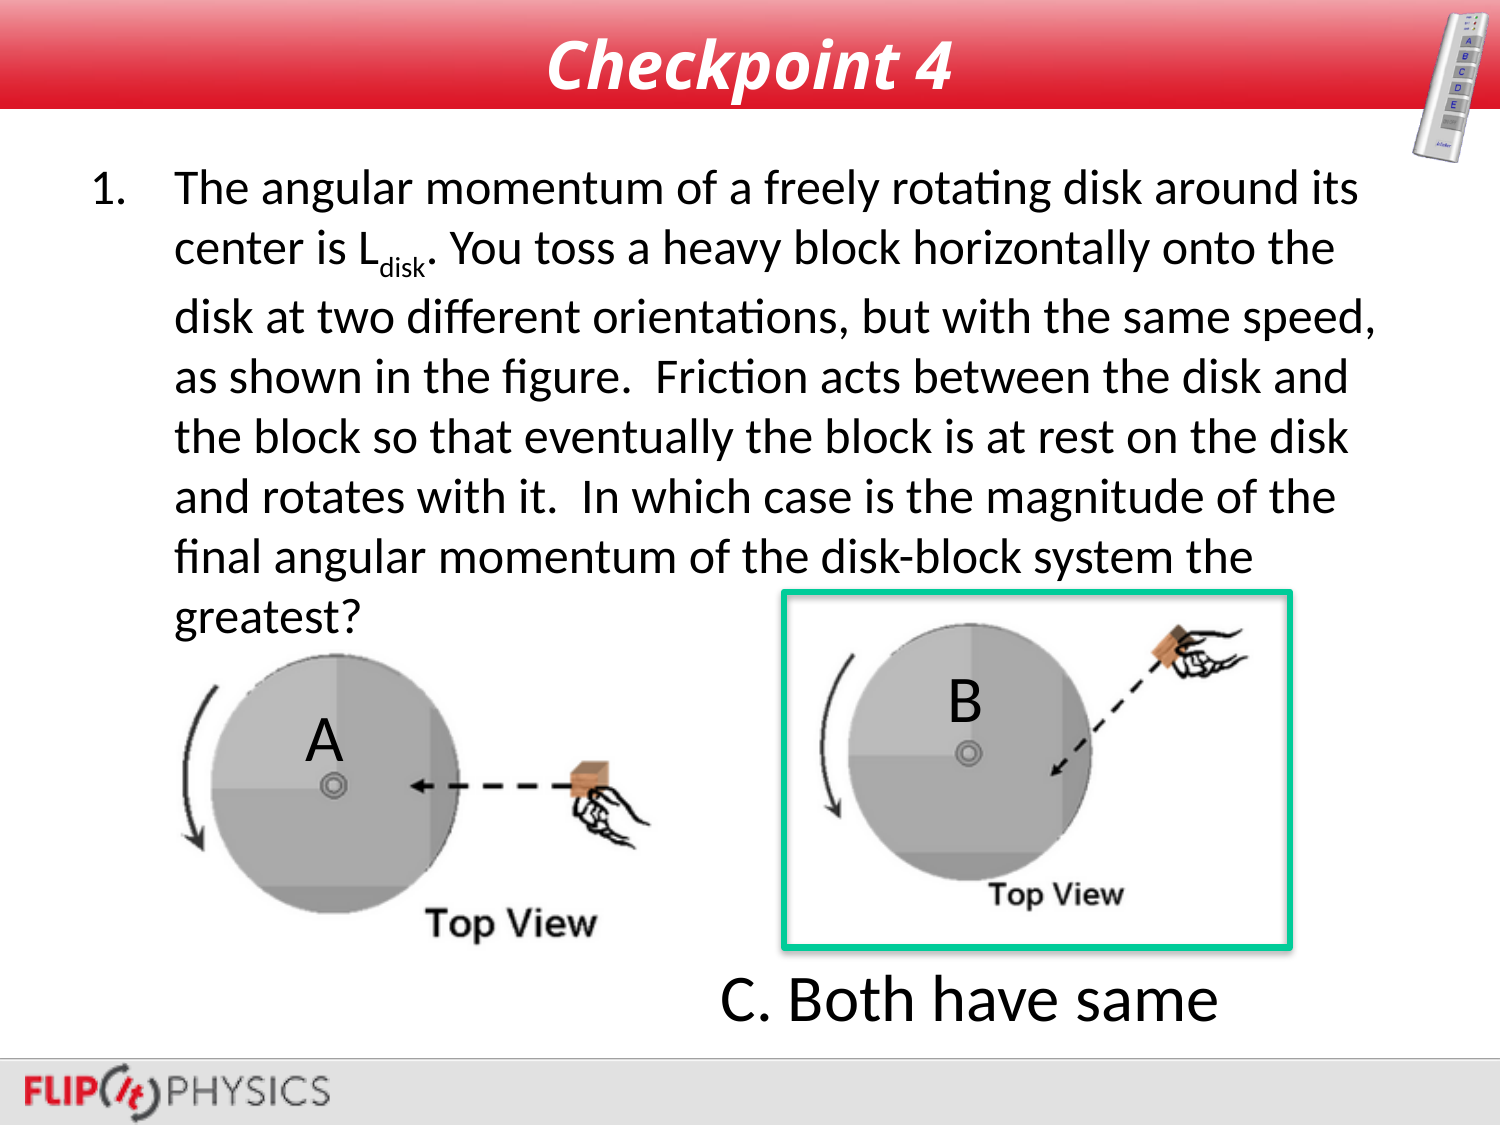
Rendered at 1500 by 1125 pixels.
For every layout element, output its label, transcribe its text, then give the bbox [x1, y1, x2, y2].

title Checkpoint 4 [75, 15, 1425, 91]
picture [0, 0, 1500, 163]
list The angular momentum of a freely rotating disk around its center is Ldisk. You toss a heavy block horizontally onto the disk at two different orientations, but with the same speed, as shown in the figure. Friction acts between the disk and the block so that eventually the block is at rest on the disk and rotates with it. In which case is the magnitude of the final angular momentum of the disk-block system the greatest? [75, 147, 1425, 1005]
text_box [783, 591, 1290, 948]
picture [172, 648, 665, 966]
picture [0, 1058, 1500, 1125]
text_box C. Both have same [706, 947, 1235, 1043]
picture [811, 591, 1266, 926]
